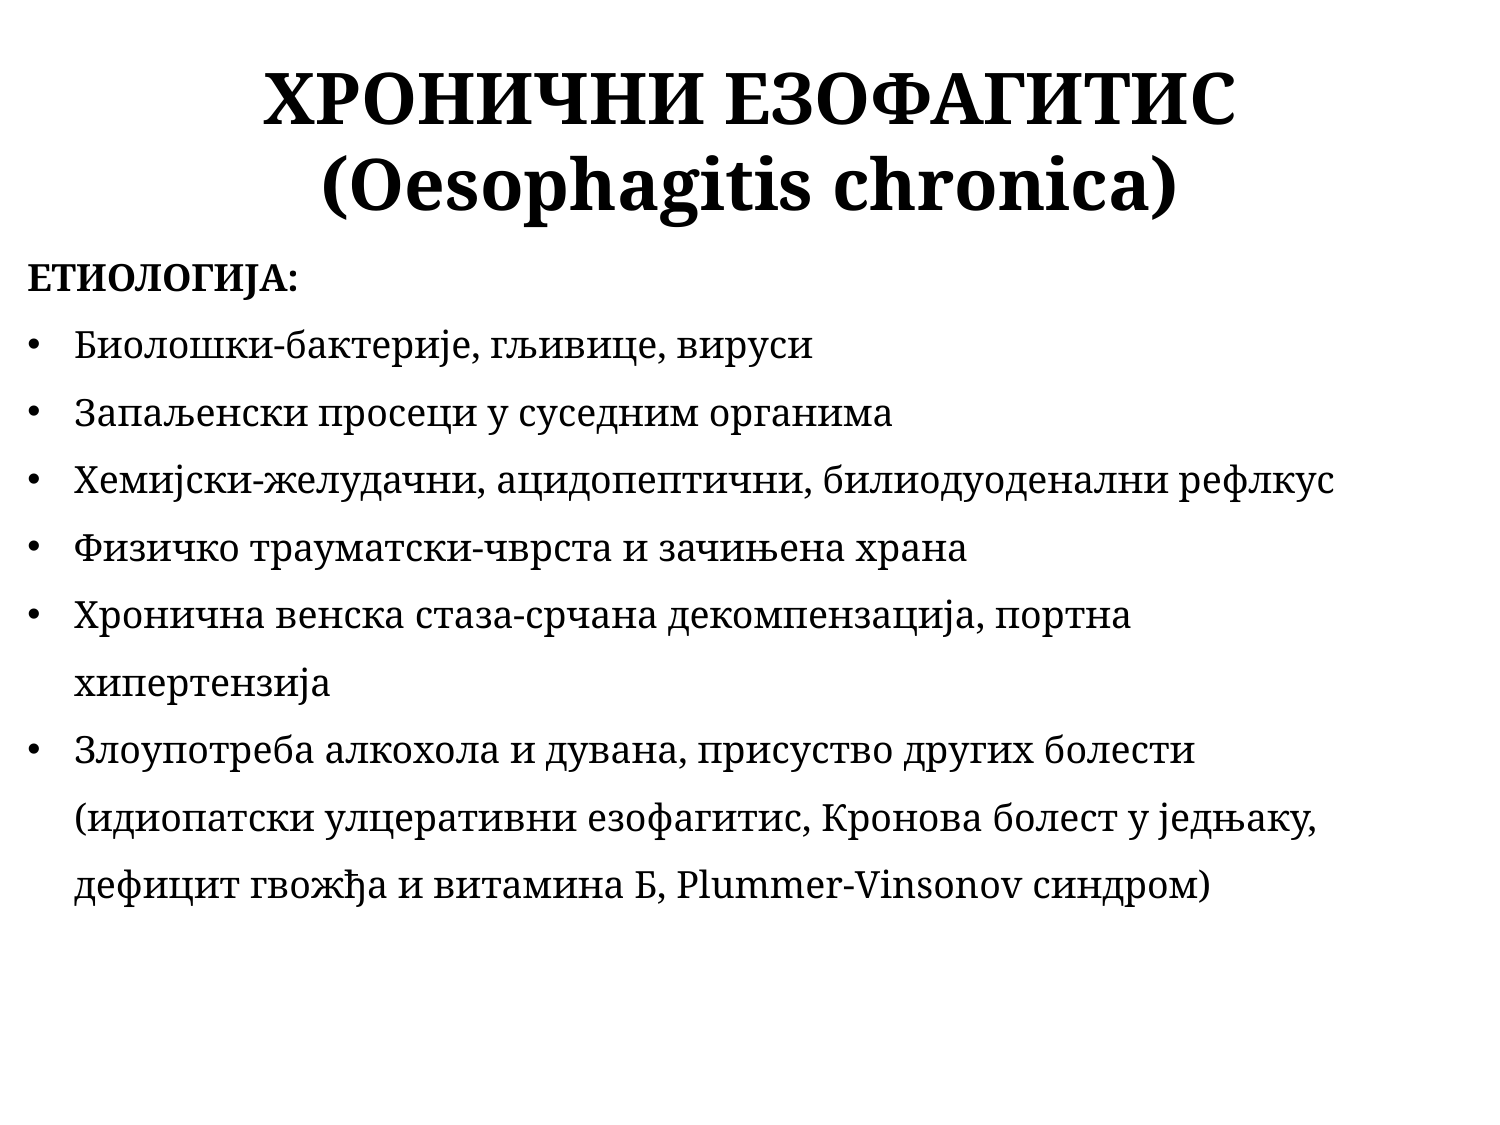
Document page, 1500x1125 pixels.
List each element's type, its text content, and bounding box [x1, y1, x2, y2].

title ХРОНИЧНИ ЕЗОФАГИТИС (Oesophagitis chronica) [75, 45, 1425, 233]
text_box ЕТИОЛОГИЈА: Биолошки-бактерије, гљивице, вируси Запаљенски просеци у суседним органима Хемијски-желудачни, ацидопептични, билиодуоденални рефлкус Физичко трауматски-чврста и зачињена храна Хронична венска стаза-срчана декомпензација, портна хипертензија Злоупотреба алкохола и дувана, присуство других болести (идиопатски улцеративни езофагитис, Кронова болест у једњаку, дефицит гвожђа и витамина Б, Plummer-Vinsonov синдром) [12, 223, 1400, 914]
